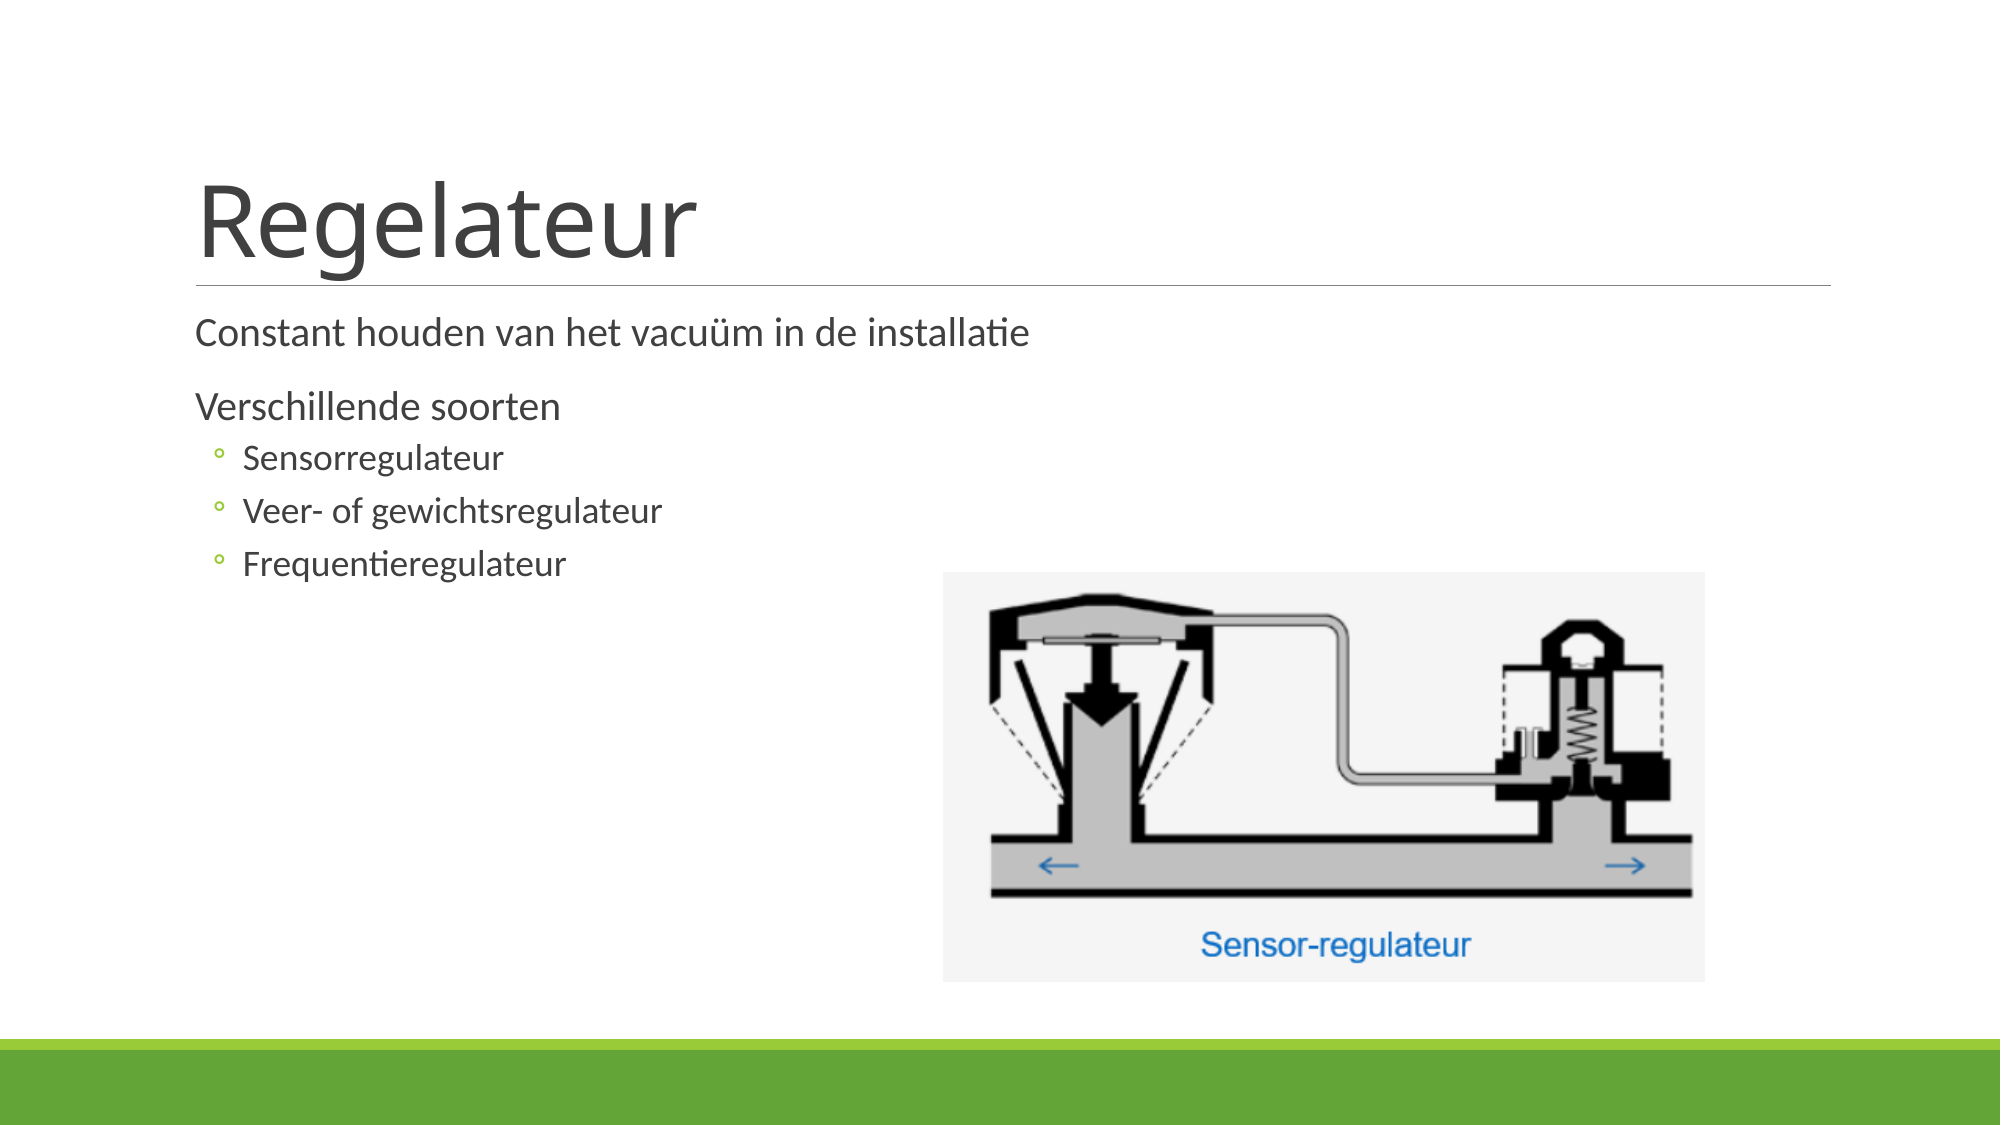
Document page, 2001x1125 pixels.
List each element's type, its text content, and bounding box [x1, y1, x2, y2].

list Constant houden van het vacuüm in de installatie Verschillende soorten Sensorregulateur Veer- of gewichtsregulateur Frequentieregulateur [180, 302, 1830, 963]
title Regelateur [180, 47, 1830, 285]
picture [943, 571, 1706, 982]
